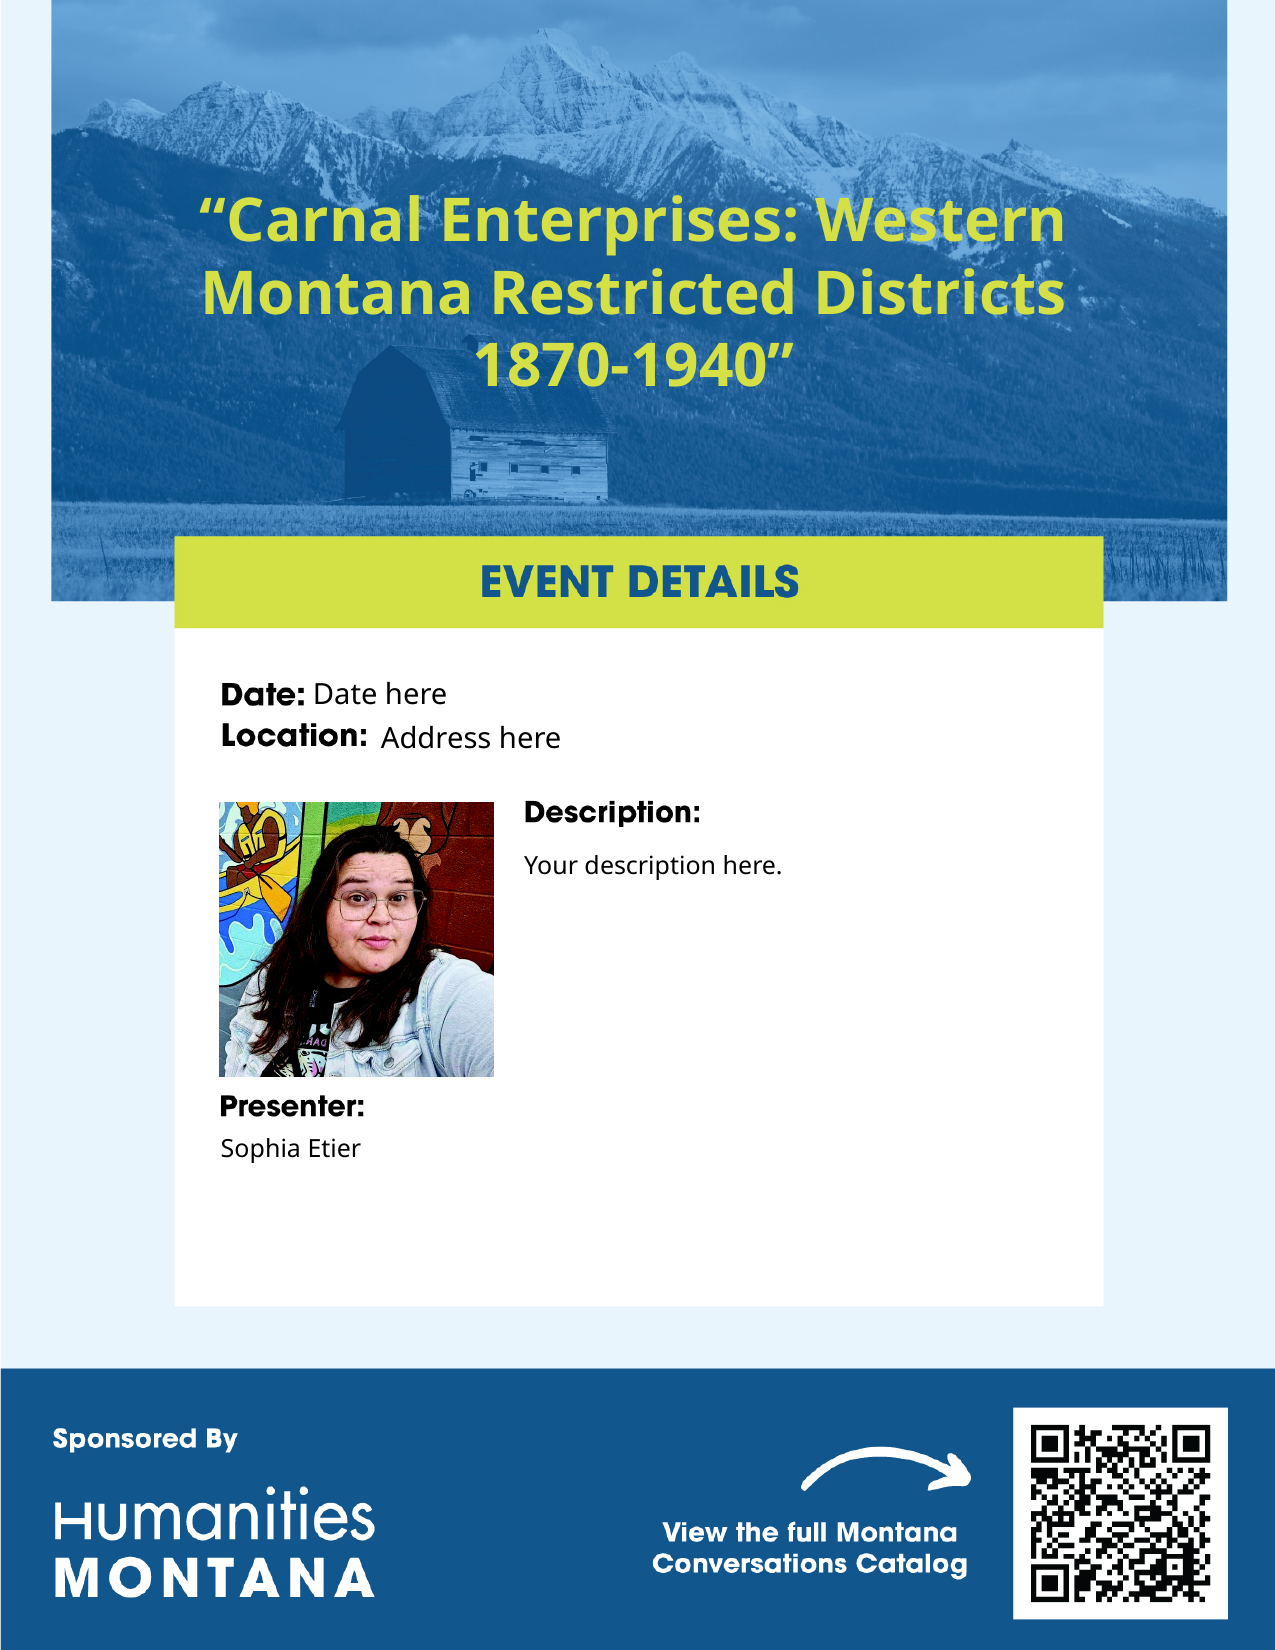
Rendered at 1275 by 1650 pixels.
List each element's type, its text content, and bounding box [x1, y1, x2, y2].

text_box [169, 132, 1099, 166]
text_box [159, 166, 169, 233]
text_box Your description here. [509, 834, 1033, 895]
picture [0, 0, 1275, 1650]
text_box Sophia Etier [205, 1117, 480, 1178]
text_box “Carnal Enterprises: Western Montana Restricted Districts 1870-1940” [169, 166, 1099, 414]
text_box Date here [297, 660, 932, 726]
text_box Address here [365, 704, 1233, 770]
